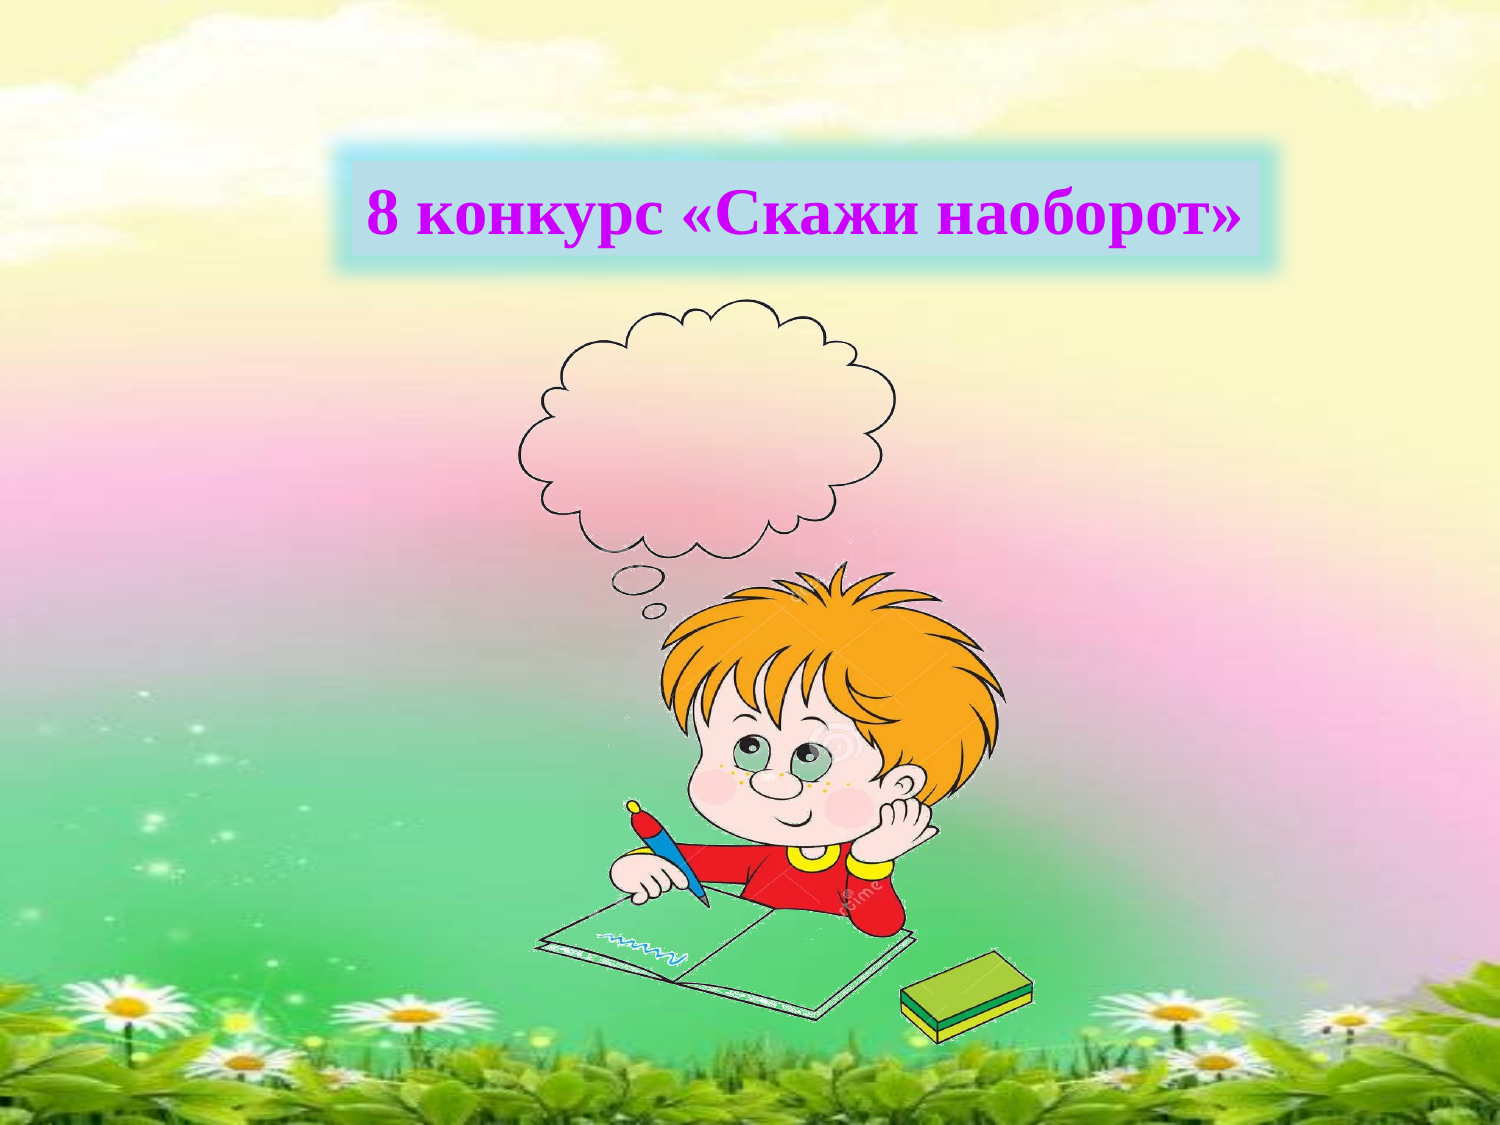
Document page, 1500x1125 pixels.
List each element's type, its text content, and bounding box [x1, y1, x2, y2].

text_box 8 конкурс «Скажи наоборот» [352, 160, 1260, 256]
picture [0, 0, 1500, 1125]
